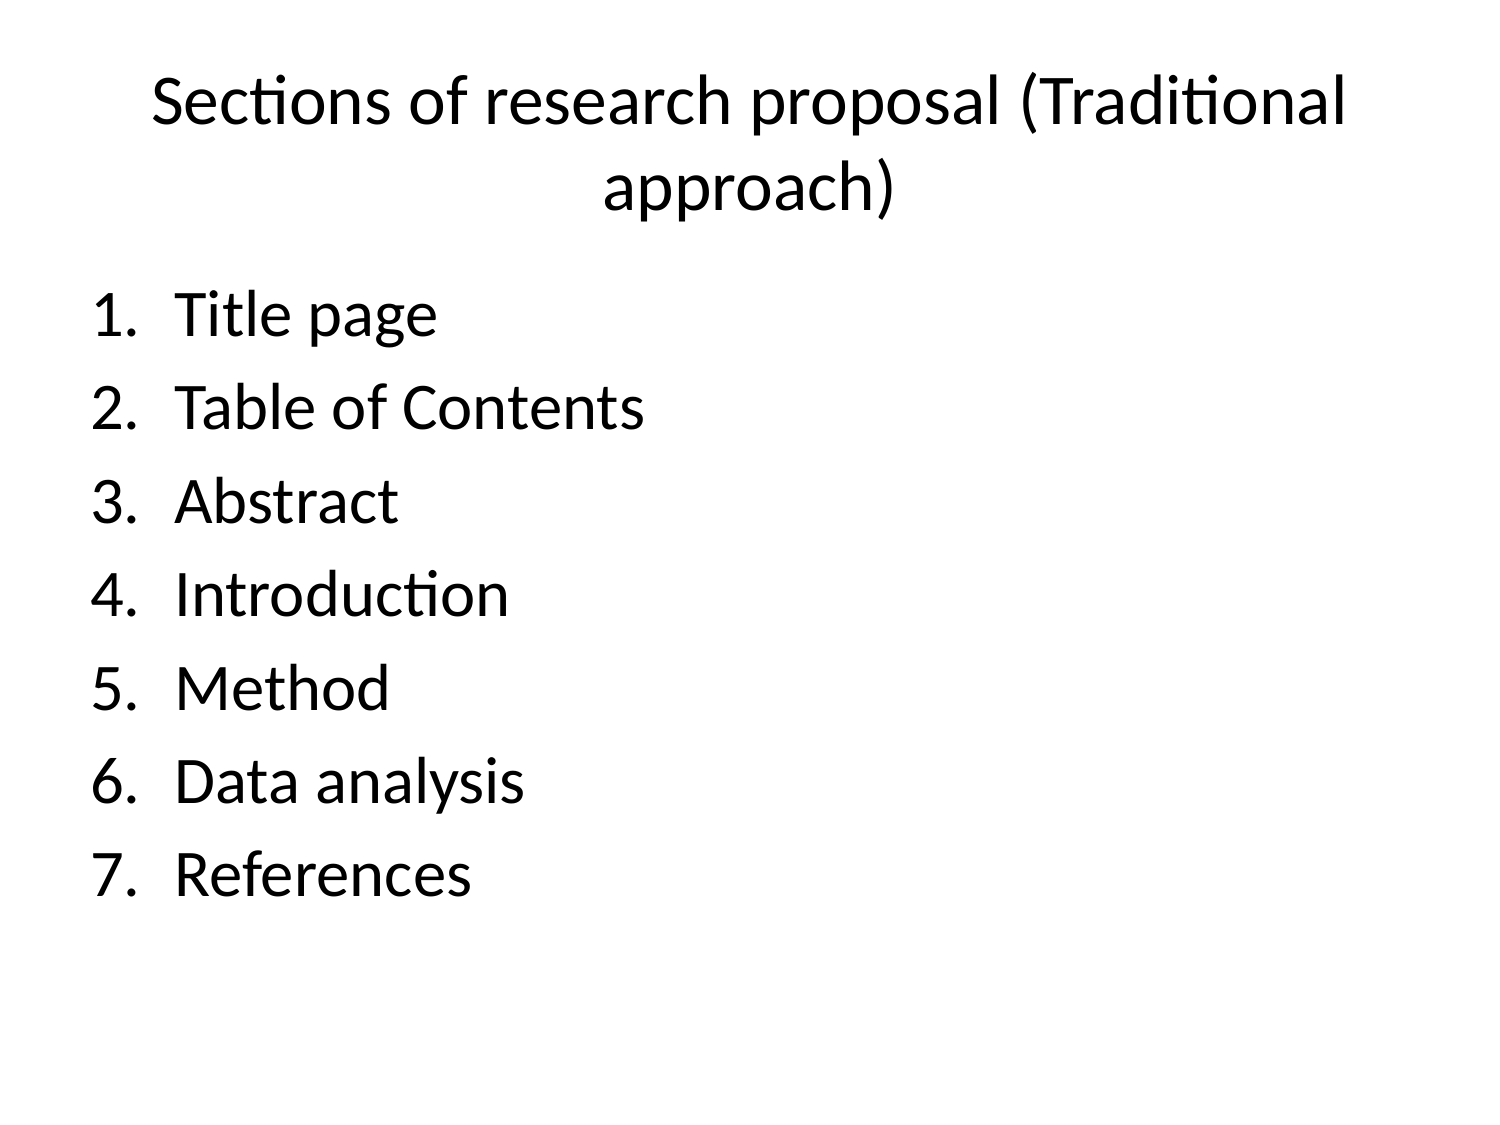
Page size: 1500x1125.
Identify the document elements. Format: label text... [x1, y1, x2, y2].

list Title page Table of Contents Abstract Introduction Method Data analysis References [75, 262, 1425, 1005]
title Sections of research proposal (Traditional approach) [75, 45, 1425, 233]
